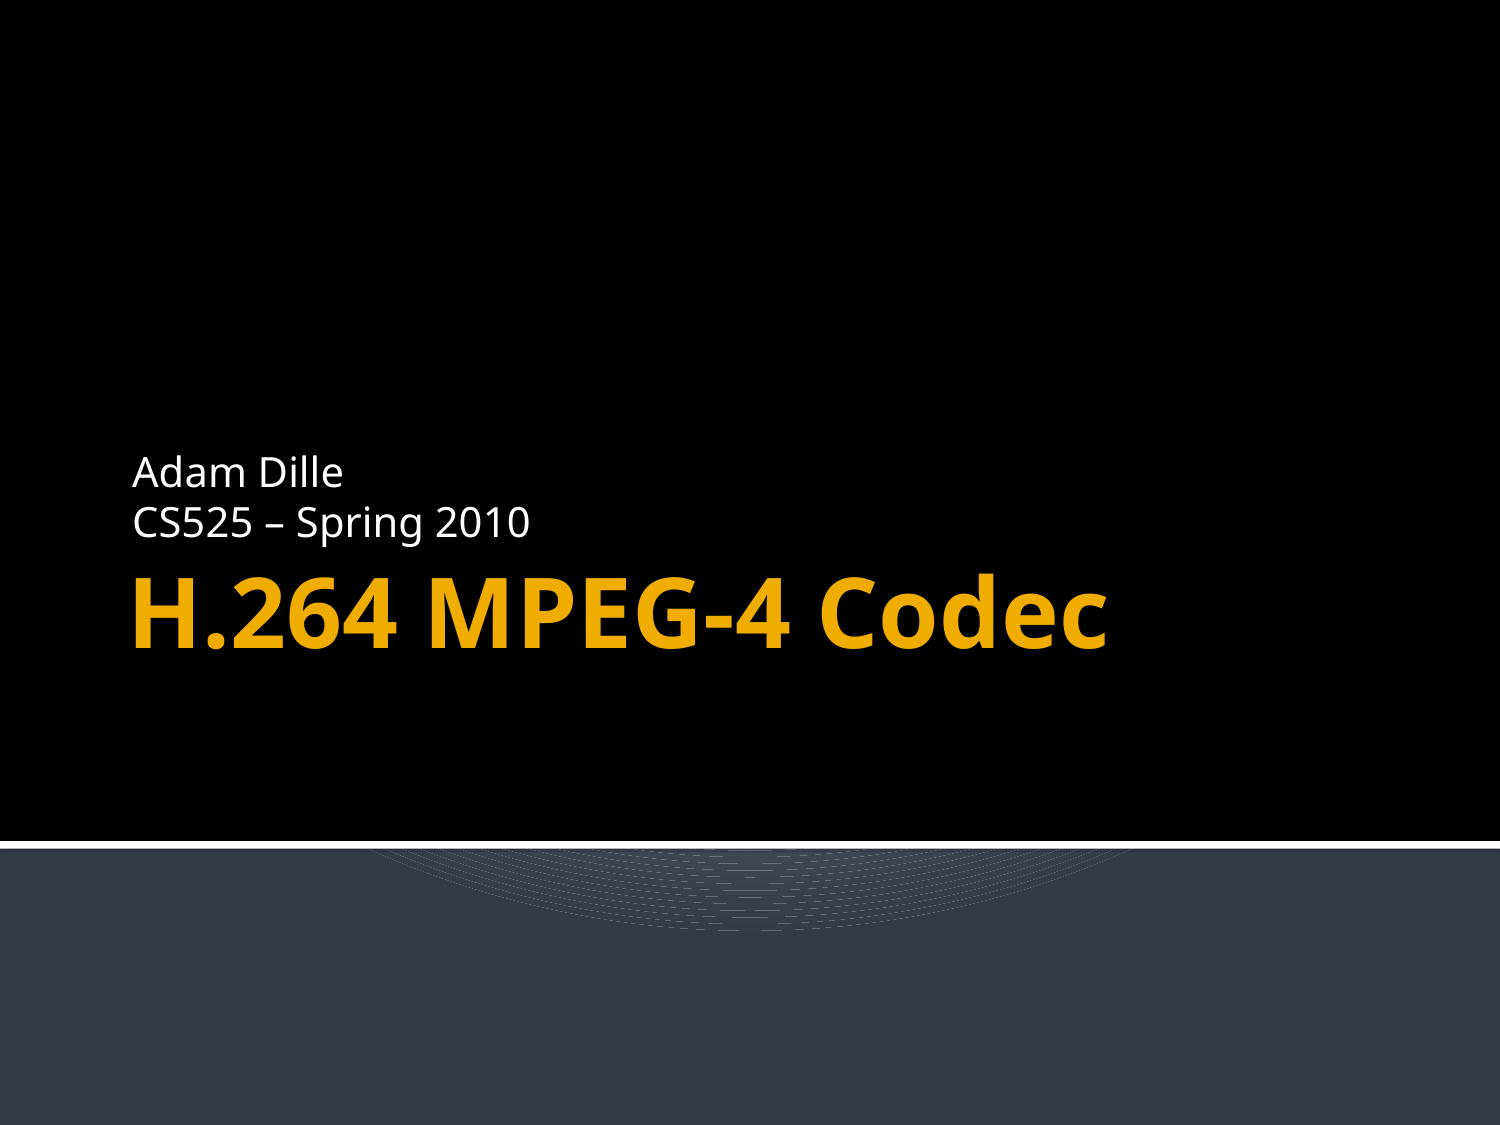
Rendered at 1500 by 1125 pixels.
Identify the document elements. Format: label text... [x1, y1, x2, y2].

subtitle Adam Dille CS525 – Spring 2010 [112, 299, 1438, 546]
title H.264 MPEG-4 Codec [112, 550, 1438, 825]
